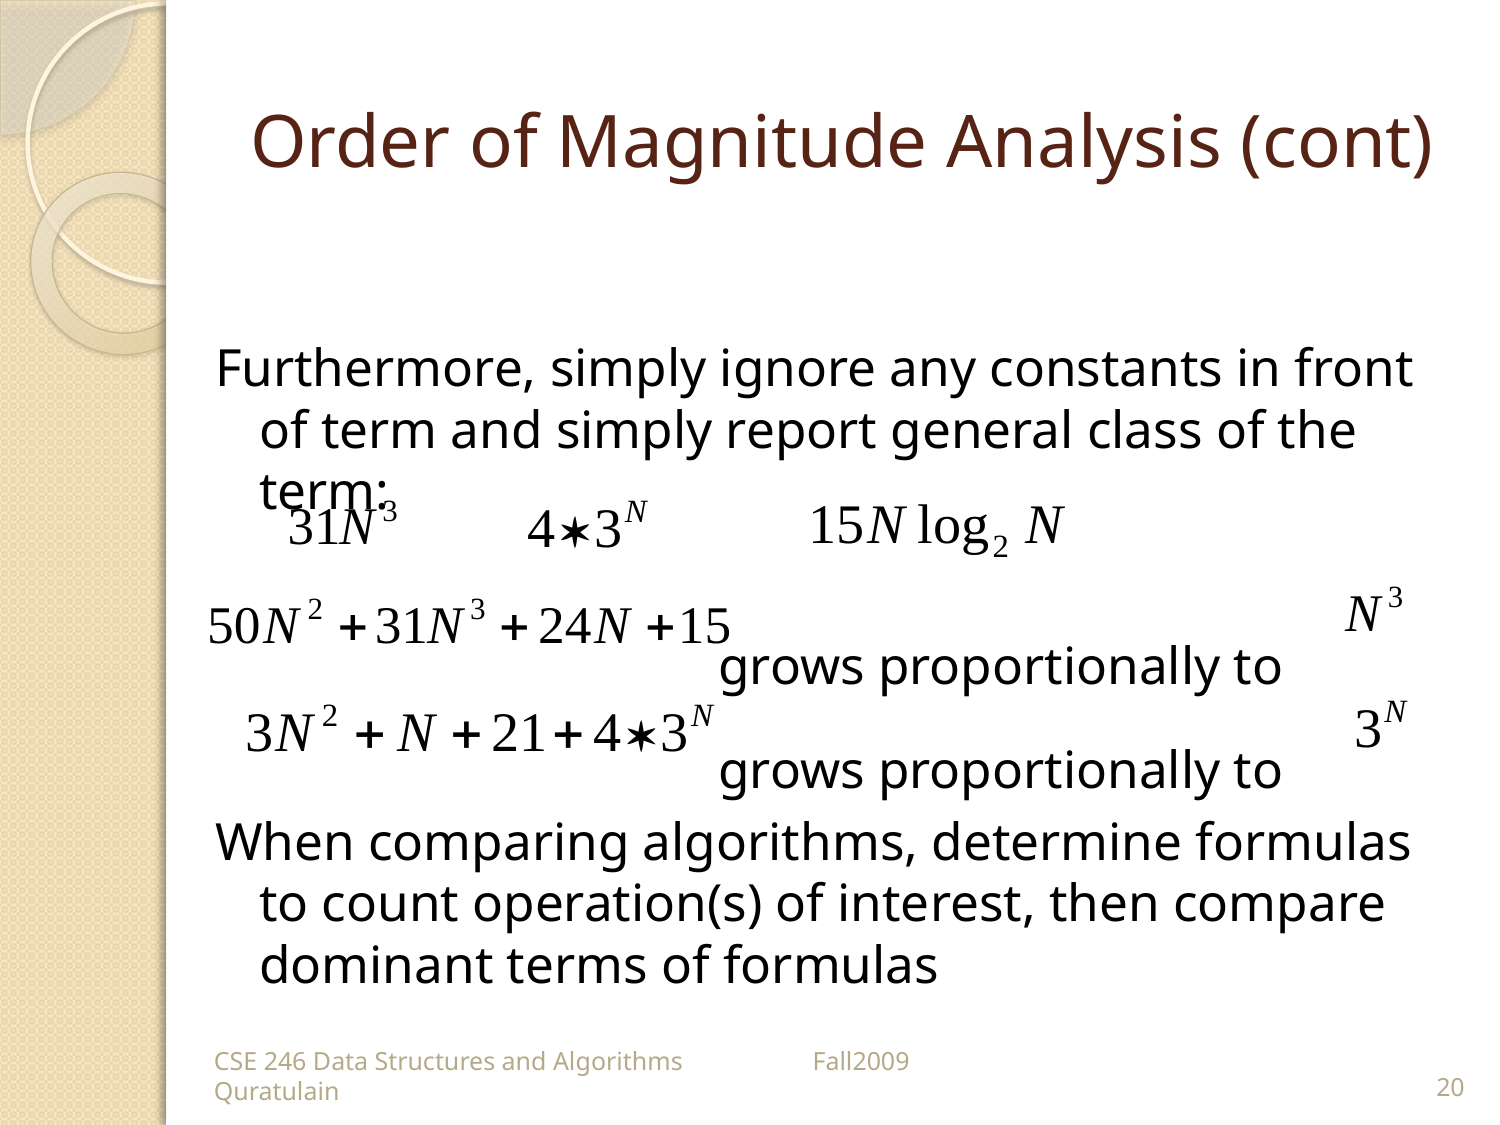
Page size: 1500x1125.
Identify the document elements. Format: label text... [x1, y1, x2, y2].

text_box Furthermore, simply ignore any constants in front of term and simply report general class of the term: grows proportionally to grows proportionally to When comparing algorithms, determine formulas to count operation(s) of interest, then compare dominant terms of formulas [187, 328, 1463, 1003]
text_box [518, 487, 660, 563]
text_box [1334, 573, 1411, 645]
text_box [805, 487, 1079, 567]
footer CSE 246 Data Structures and Algorithms Fall2009 Quratulain [199, 1034, 1413, 1113]
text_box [238, 691, 727, 767]
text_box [281, 487, 406, 559]
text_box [1347, 686, 1419, 762]
title Order of Magnitude Analysis (cont) [235, 45, 1466, 233]
slide_number 20 [1413, 1034, 1488, 1113]
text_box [200, 585, 739, 657]
